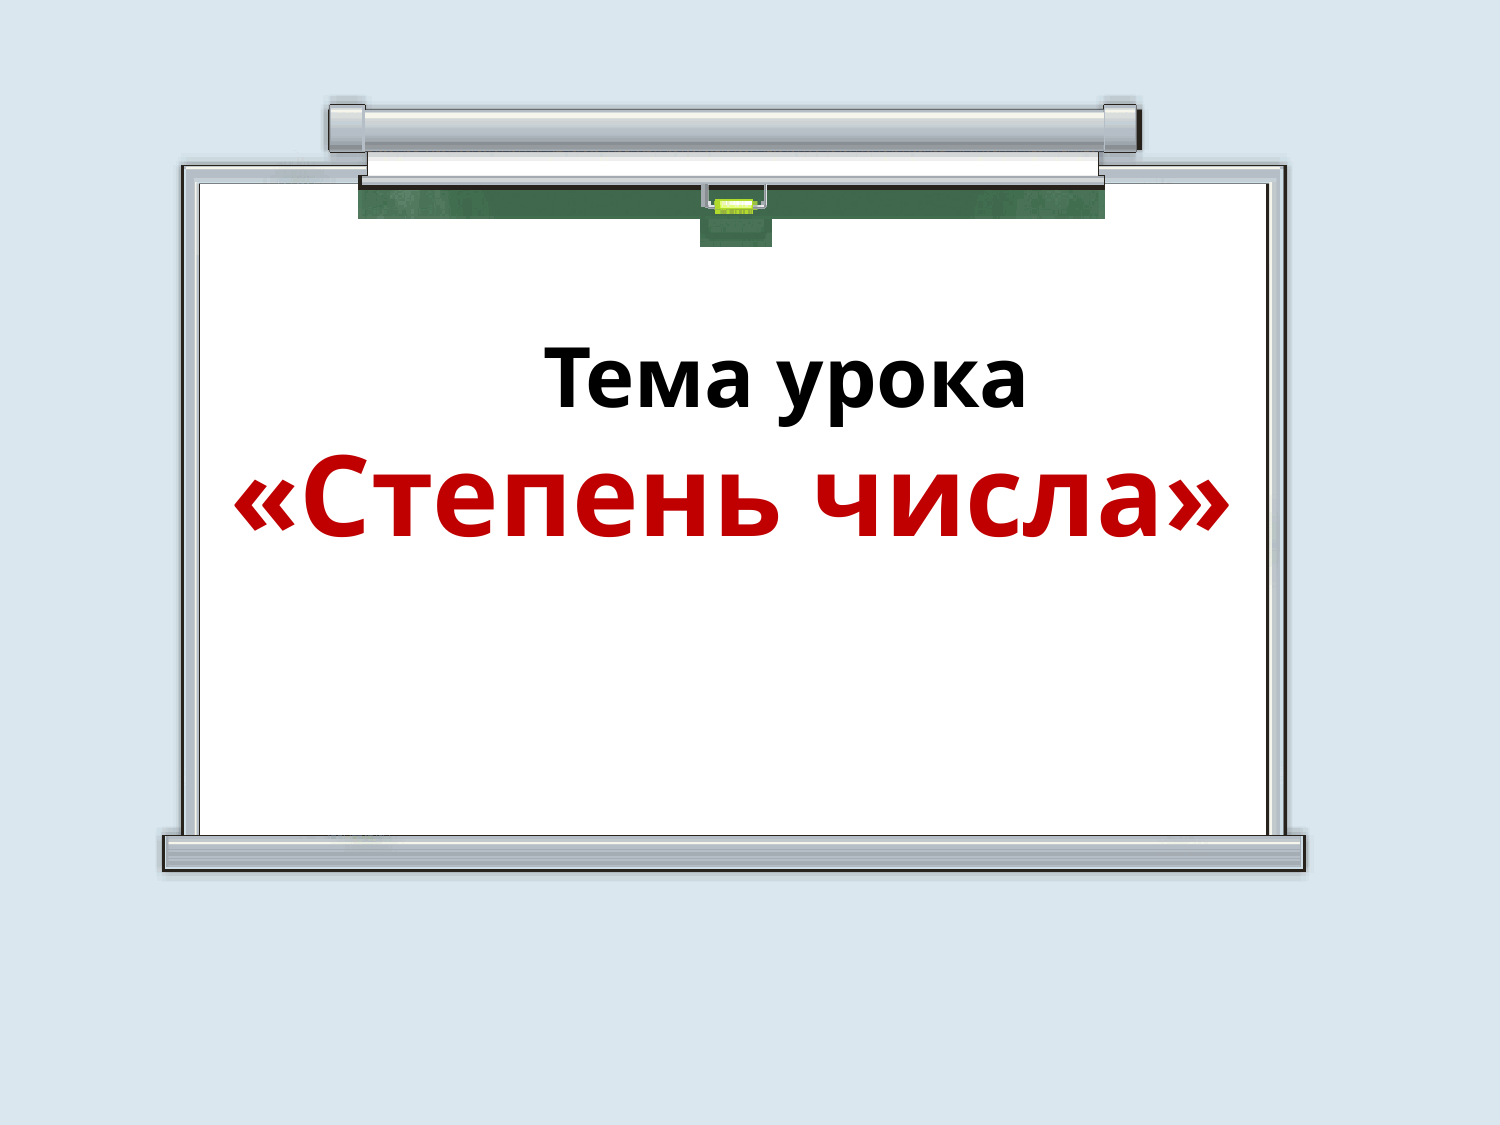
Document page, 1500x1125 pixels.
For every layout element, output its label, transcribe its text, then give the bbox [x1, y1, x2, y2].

text_box Тема урока «Степень числа» [199, 316, 1266, 567]
picture [0, 0, 1500, 1125]
